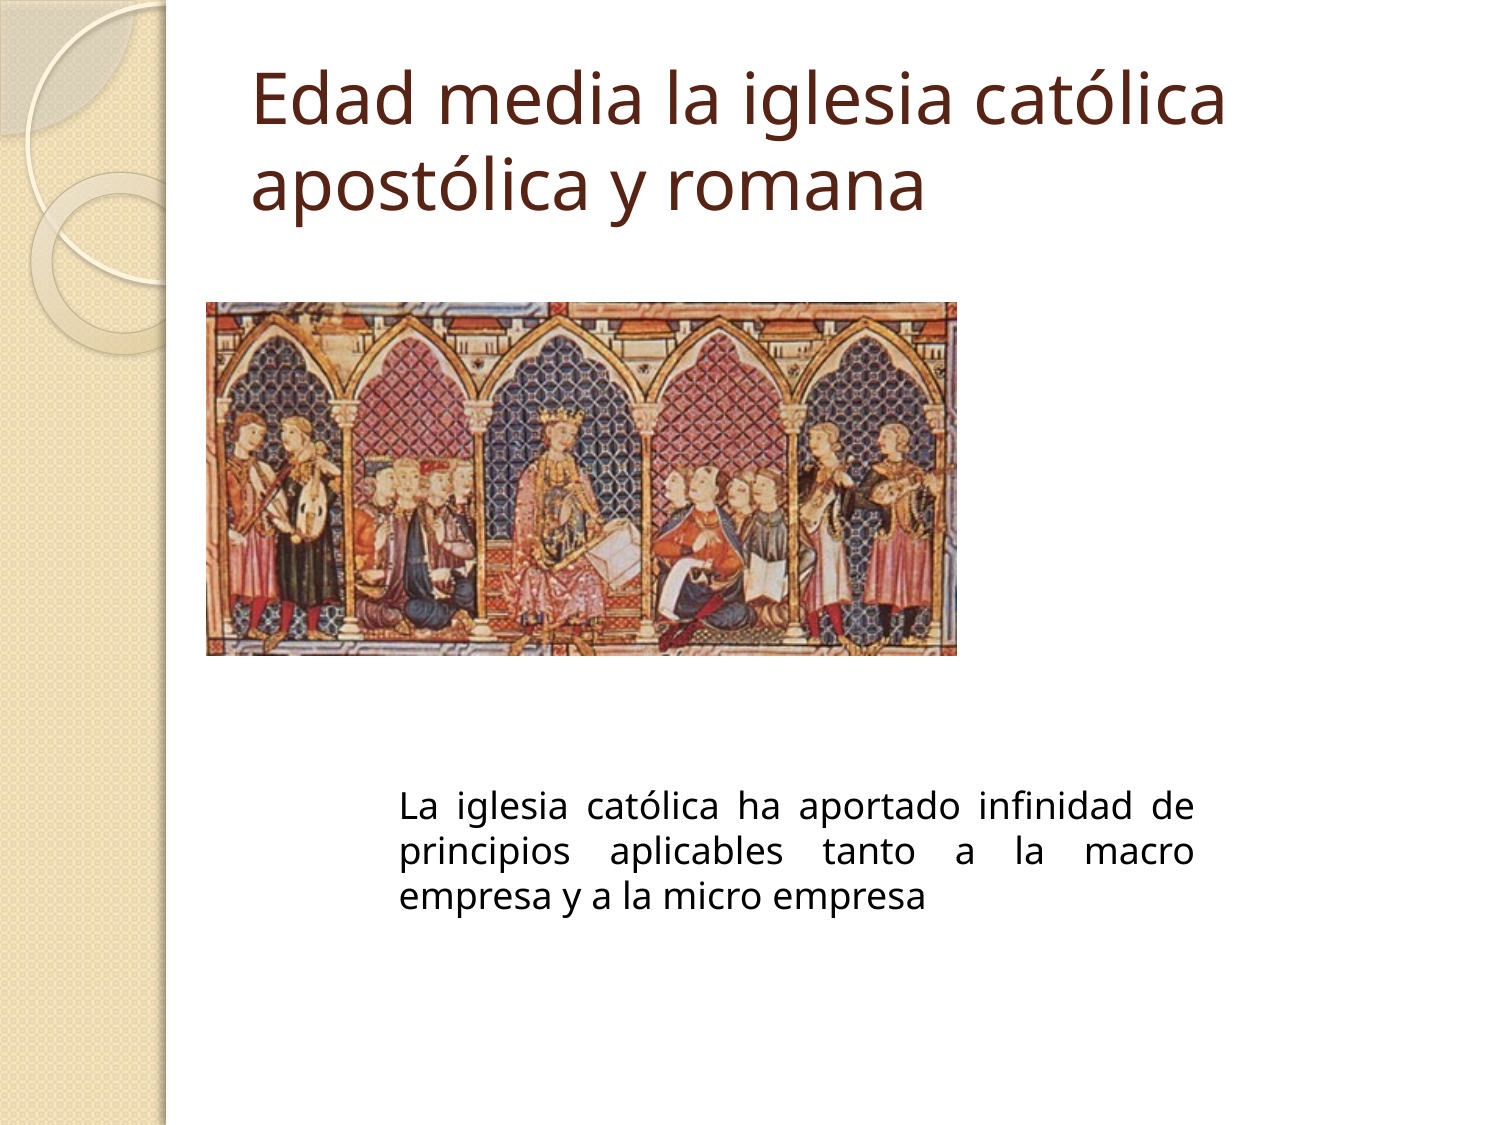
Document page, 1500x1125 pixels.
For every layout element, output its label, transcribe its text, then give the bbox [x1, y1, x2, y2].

picture [206, 302, 957, 656]
text_box La iglesia católica ha aportado infinidad de principios aplicables tanto a la macro empresa y a la micro empresa [383, 775, 1211, 925]
title Edad media la iglesia católica apostólica y romana [235, 45, 1466, 233]
